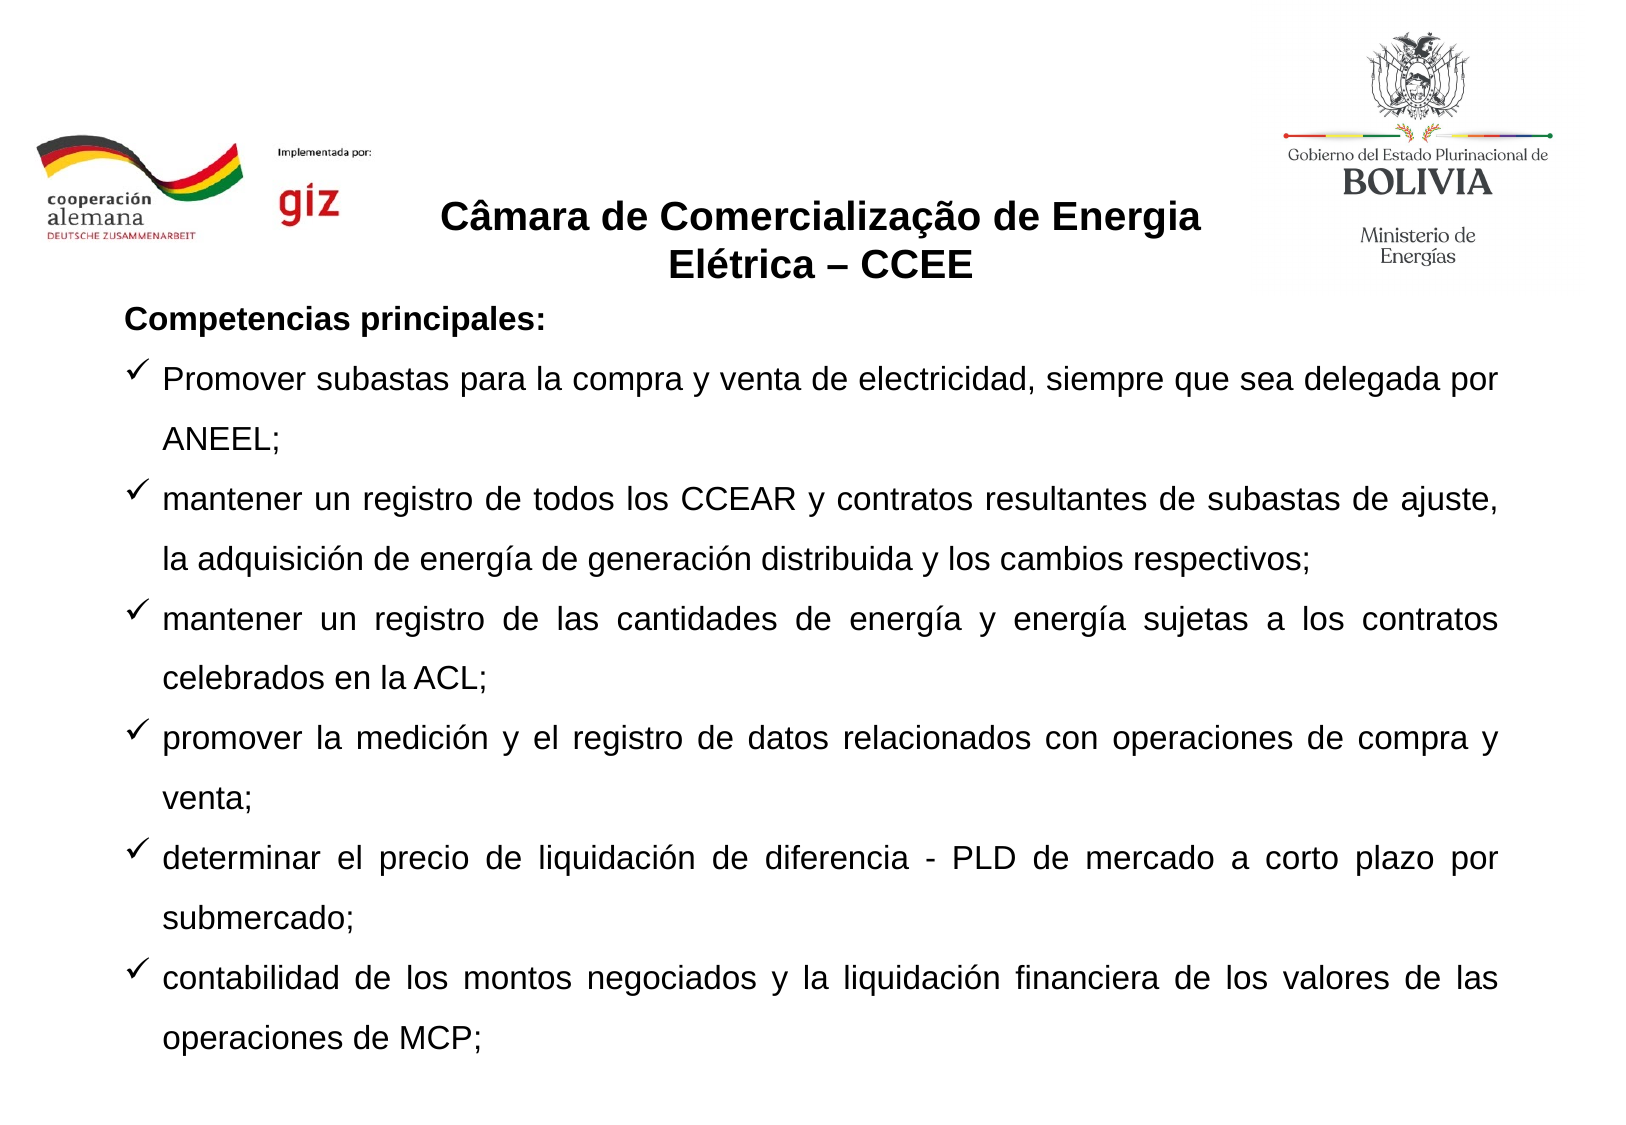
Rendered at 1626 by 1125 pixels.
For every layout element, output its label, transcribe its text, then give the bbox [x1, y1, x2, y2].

picture [13, 105, 393, 267]
picture [1250, 0, 1585, 296]
text_box Câmara de Comercialização de Energia Elétrica – CCEE [349, 182, 1250, 295]
text_box Competencias principales: Promover subastas para la compra y venta de electricidad, siempre que sea delegada por ANEEL; mantener un registro de todos los CCEAR y contratos resultantes de subastas de ajuste, la adquisición de energía de generación distribuida y los cambios respectivos; mantener un registro de las cantidades de energía y energía sujetas a los contratos celebrados en la ACL; promover la medición y el registro de datos relacionados con operaciones de compra y venta; determinar el precio de liquidación de diferencia - PLD de mercado a corto plazo por submercado; contabilidad de los montos negociados y la liquidación financiera de los valores de las operaciones de MCP; [109, 269, 1516, 1064]
